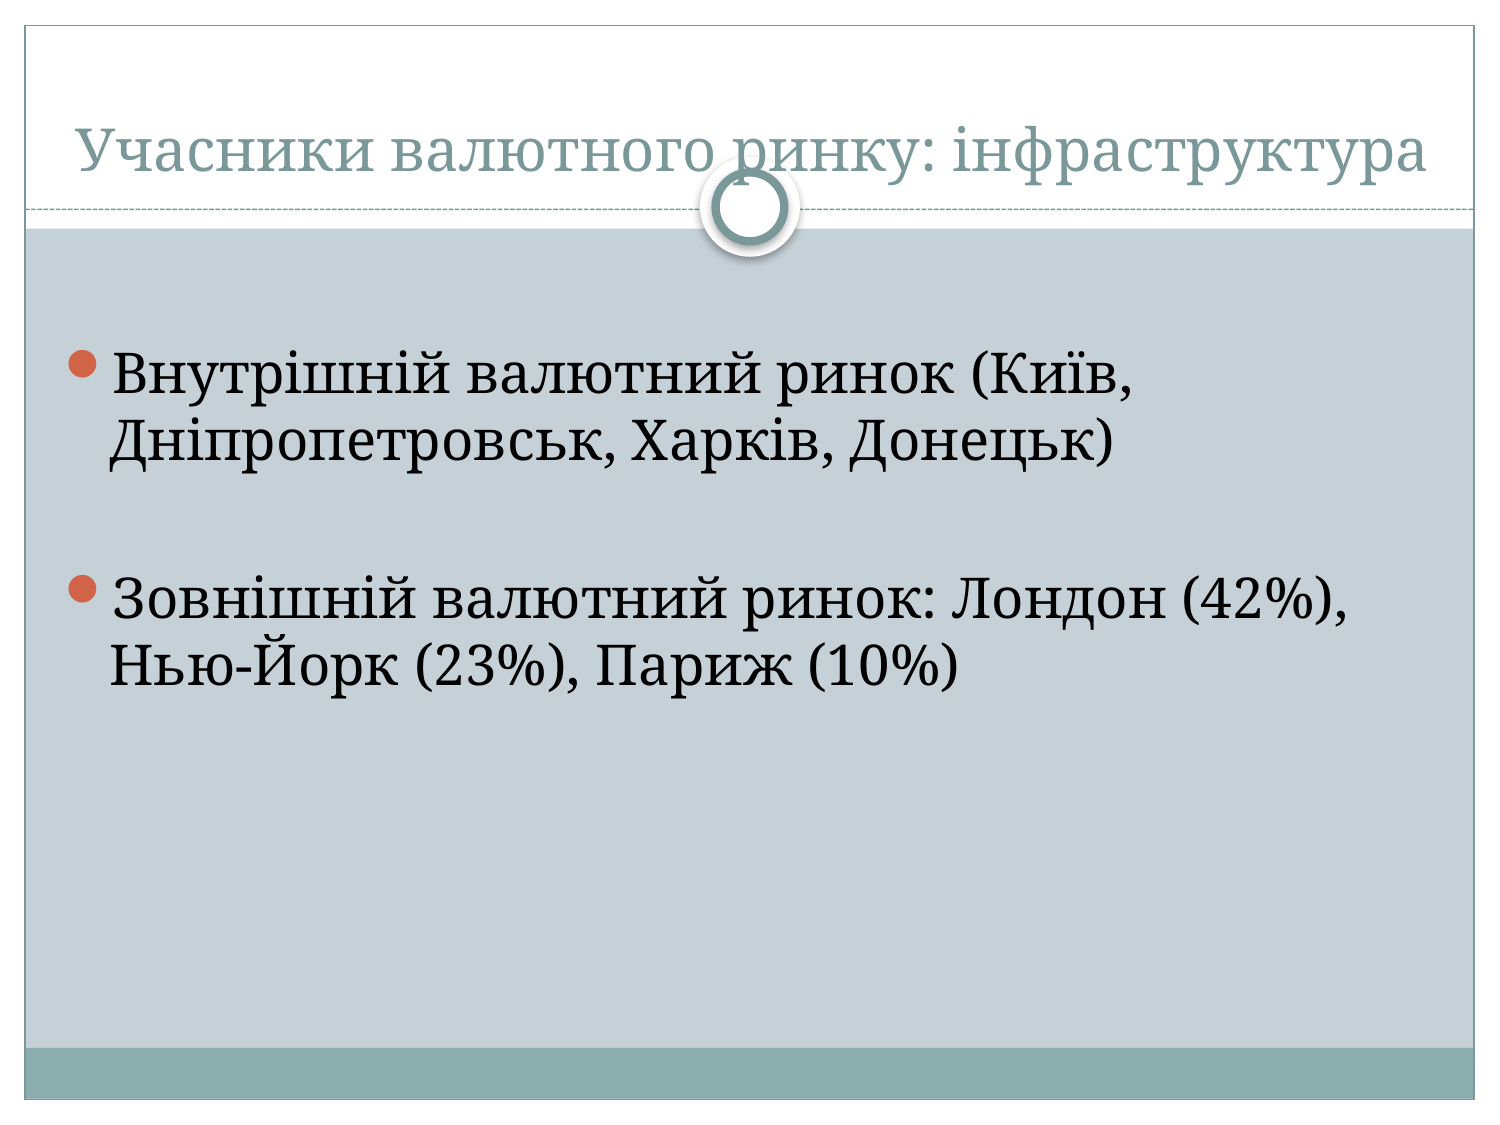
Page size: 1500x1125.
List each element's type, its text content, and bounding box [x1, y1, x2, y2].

title Учасники валютного ринку: інфраструктура [52, 66, 1454, 192]
list Внутрішній валютний ринок (Київ, Дніпропетровськ, Харків, Донецьк) Зовнішній валютний ринок: Лондон (42%), Нью-Йорк (23%), Париж (10%) [49, 250, 1445, 1001]
